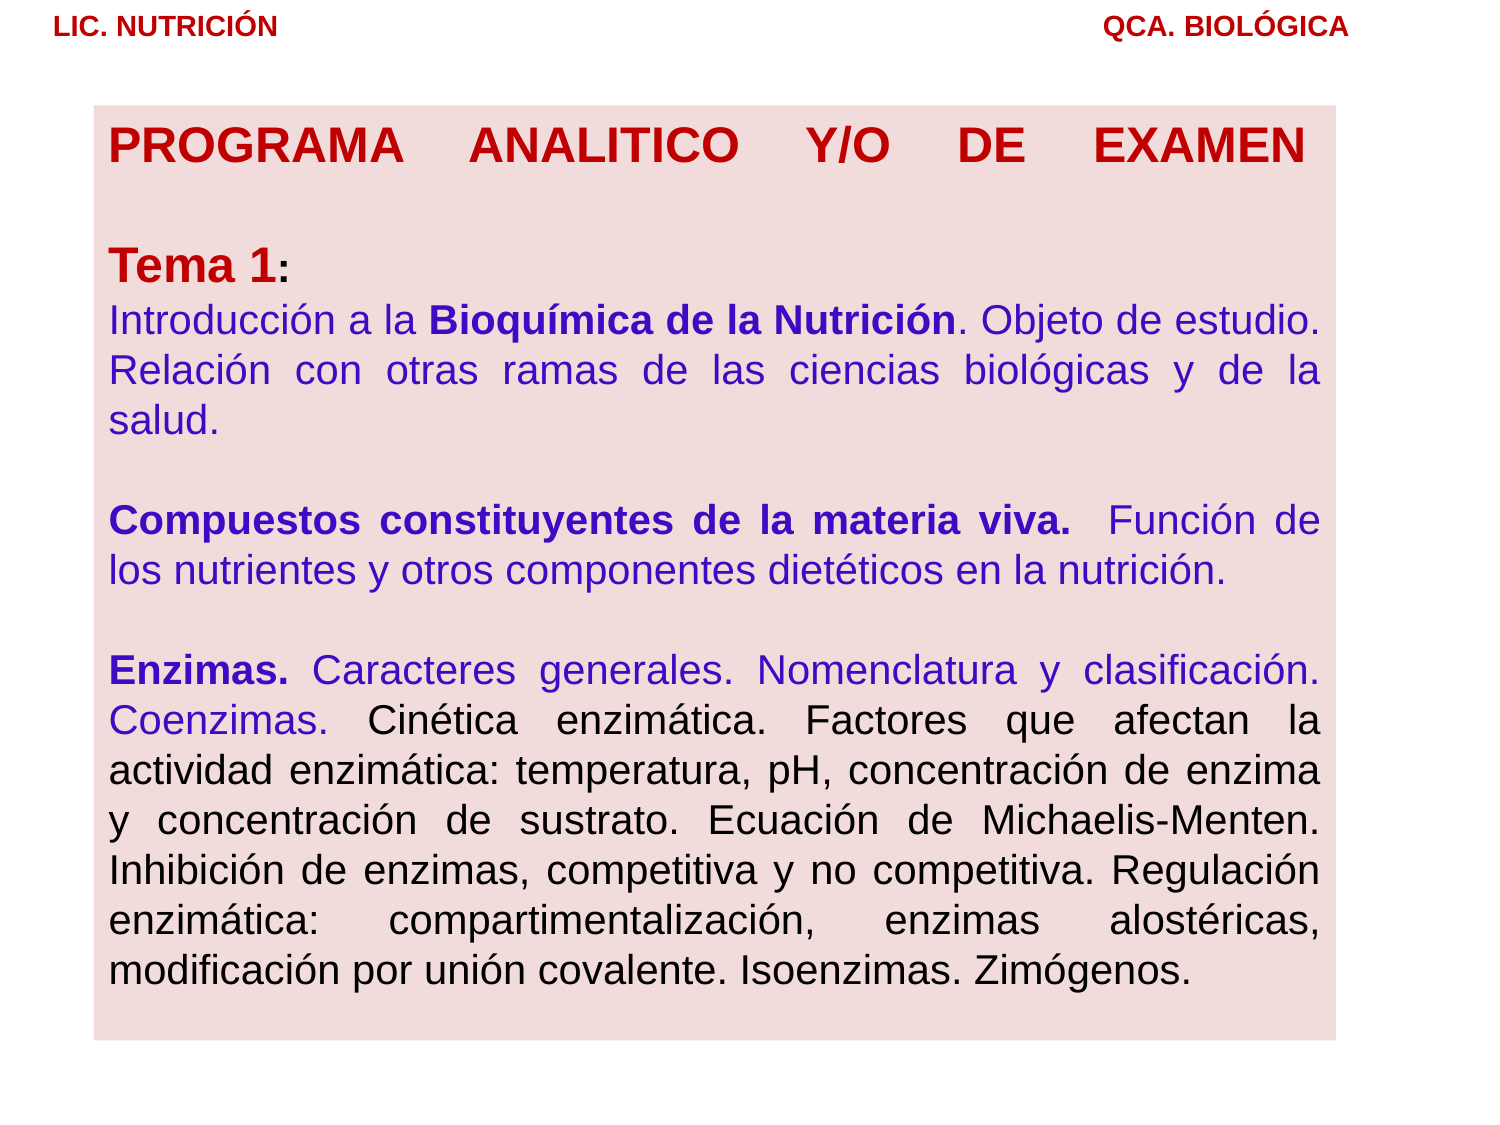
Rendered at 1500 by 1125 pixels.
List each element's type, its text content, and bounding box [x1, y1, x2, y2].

text_box LIC. NUTRICIÓN QCA. BIOLÓGICA [38, 0, 1365, 50]
text_box PROGRAMA ANALITICO Y/O DE EXAMEN Tema 1: Introducción a la Bioquímica de la Nutrición. Objeto de estudio. Relación con otras ramas de las ciencias biológicas y de la salud. Compuestos constituyentes de la materia viva. Función de los nutrientes y otros componentes dietéticos en la nutrición. Enzimas. Caracteres generales. Nomenclatura y clasificación. Coenzimas. Cinética enzimática. Factores que afectan la actividad enzimática: temperatura, pH, concentración de enzima y concentración de sustrato. Ecuación de Michaelis-Menten. Inhibición de enzimas, competitiva y no competitiva. Regulación enzimática: compartimentalización, enzimas alostéricas, modificación por unión covalente. Isoenzimas. Zimógenos. [93, 105, 1336, 1041]
